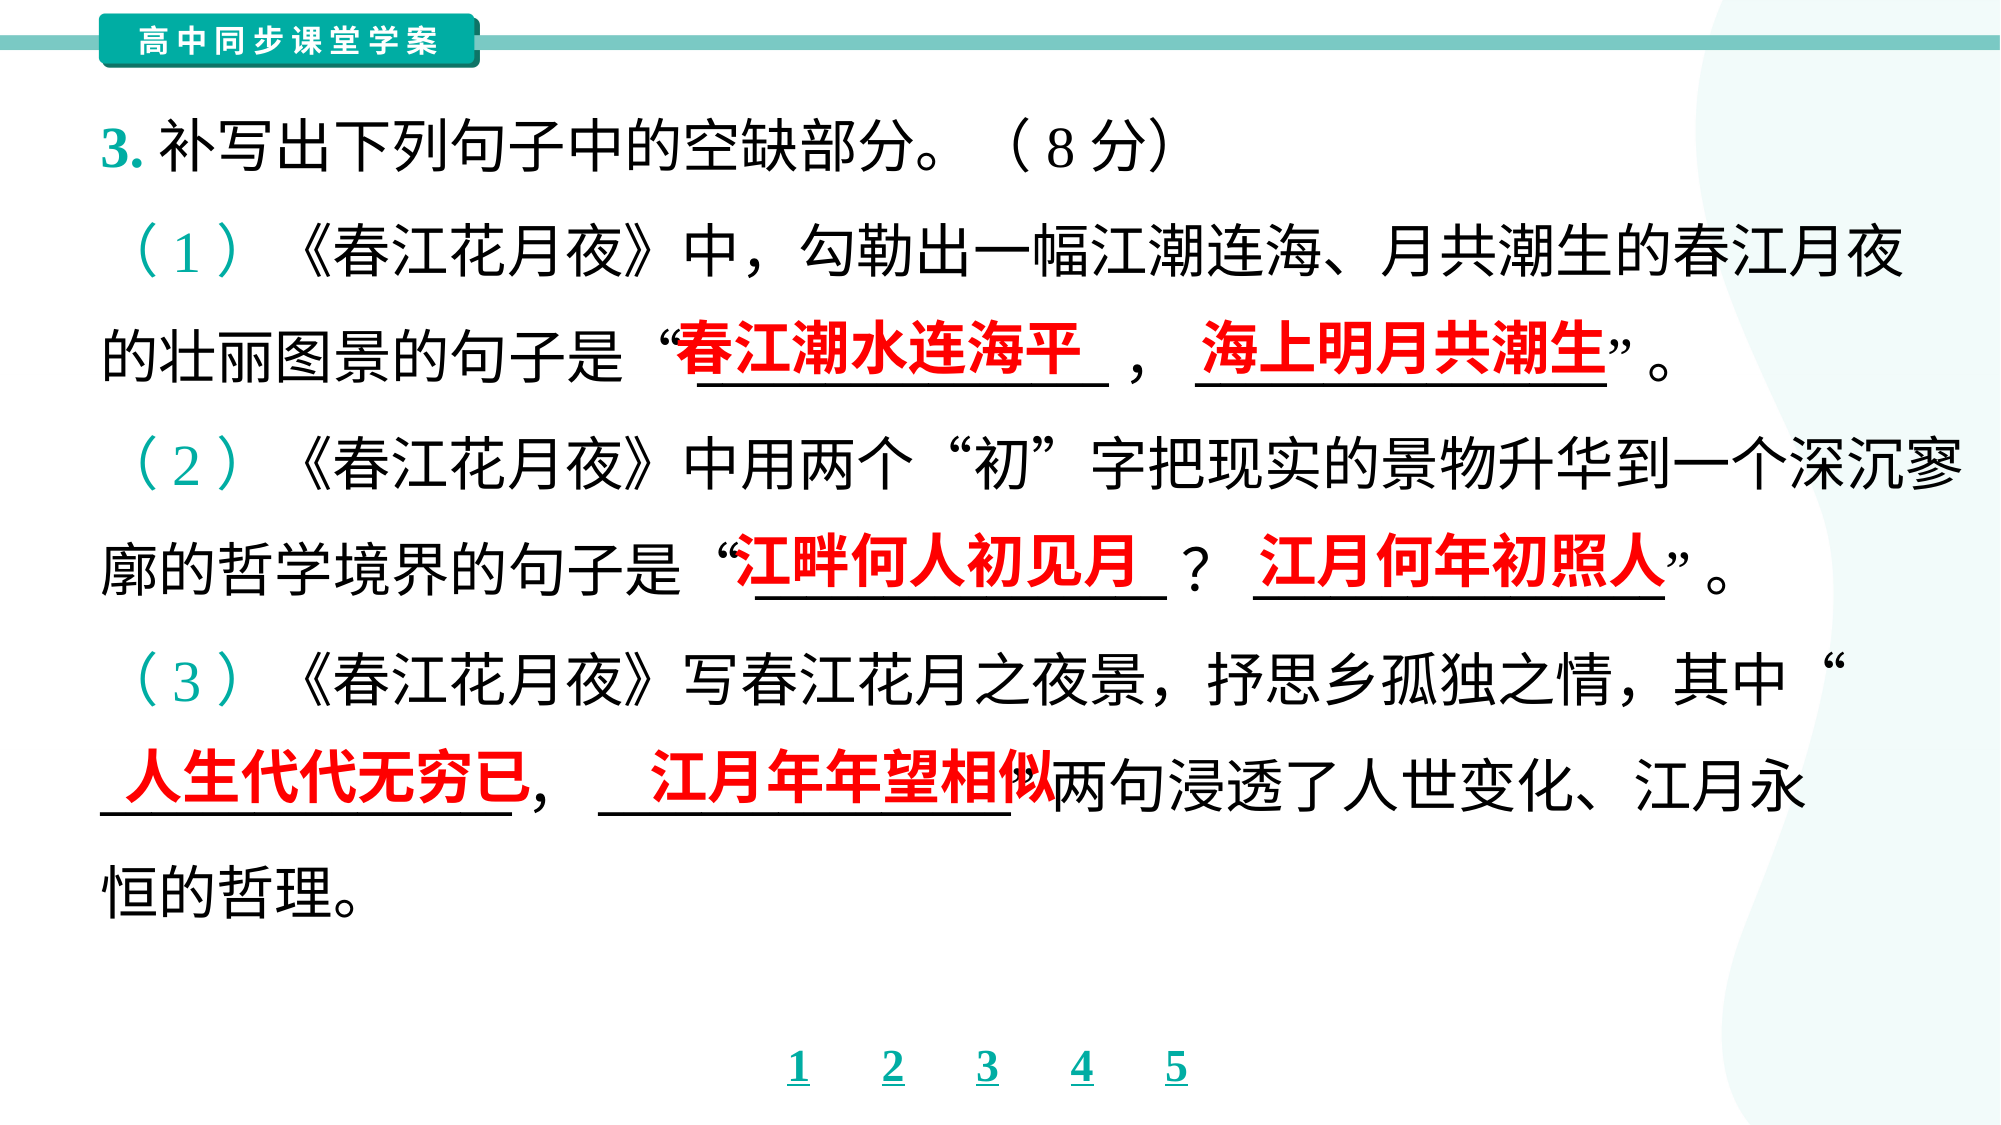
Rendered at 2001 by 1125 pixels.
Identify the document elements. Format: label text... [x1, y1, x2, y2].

text_box 江月年年望相似 [627, 708, 1080, 811]
picture [0, 0, 2000, 1125]
text_box （1）《春江花月夜》中，勾勒出一幅江潮连海、月共潮生的春江月夜 的壮丽图景的句子是“________________，________________”。 （2）《春江花月夜》中用两个“初”字把现实的景物升华到一个深沉寥 廓的哲学境界的句子是“________________？________________”。 [100, 178, 1899, 604]
text_box 江月何年初照人 [1236, 491, 1689, 594]
text_box 江畔何人初见月 [711, 491, 1164, 594]
text_box 海上明月共潮生 [1177, 279, 1631, 382]
text_box 3.补写出下列句子中的空缺部分。（8分） [100, 76, 1899, 178]
text_box （3）《春江花月夜》写春江花月之夜景，抒思乡孤独之情，其中“ ________________，________________”两句浸透了人世变化、江月永 恒的哲理。 [100, 607, 1899, 926]
text_box 春江潮水连海平 [652, 279, 1106, 382]
text_box 人生代代无穷已 [102, 708, 555, 811]
